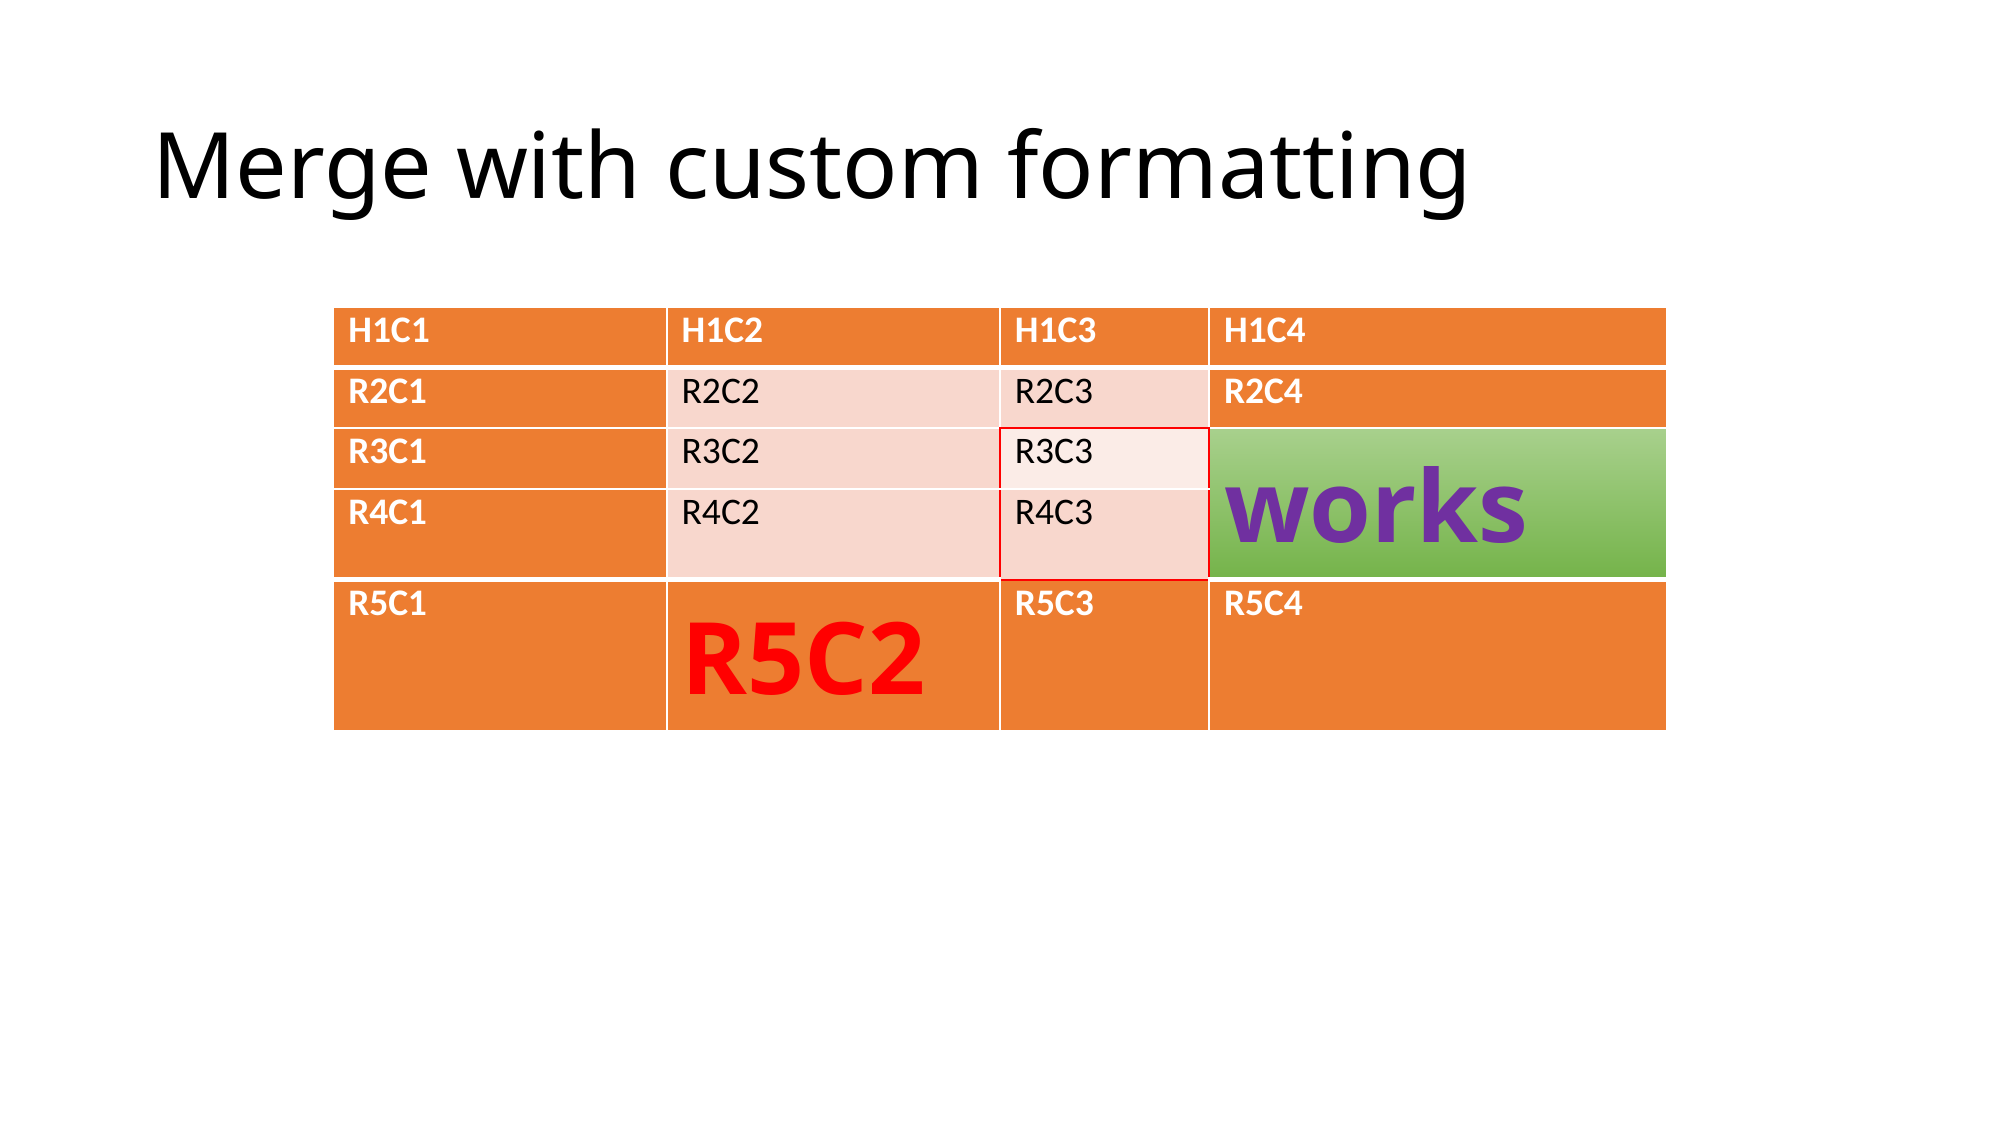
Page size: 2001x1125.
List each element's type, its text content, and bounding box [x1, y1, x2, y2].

title Merge with custom formatting [137, 59, 1863, 278]
table_cell R3C2 [668, 429, 999, 488]
table_cell R5C3 [1001, 581, 1208, 730]
table_cell R5C1 [334, 582, 666, 730]
table_cell works [1210, 429, 1666, 577]
table_header H1C1 [334, 308, 666, 365]
table_cell R2C2 [668, 370, 999, 427]
table_cell R5C4 [1210, 582, 1666, 730]
table_cell R2C4 [1210, 370, 1666, 427]
table_header H1C3 [1001, 308, 1208, 365]
table_cell R3C3 [1001, 429, 1208, 488]
table_cell R3C1 [334, 429, 666, 488]
table_cell R2C3 [1001, 370, 1208, 427]
table_cell R4C3 [1001, 490, 1208, 579]
table_cell R2C1 [334, 370, 666, 427]
table_header H1C4 [1210, 308, 1666, 365]
table_cell R4C2 [668, 490, 999, 577]
table_cell R4C1 [334, 490, 666, 577]
table_header H1C2 [668, 308, 999, 365]
table_cell R5C2 [668, 582, 999, 730]
